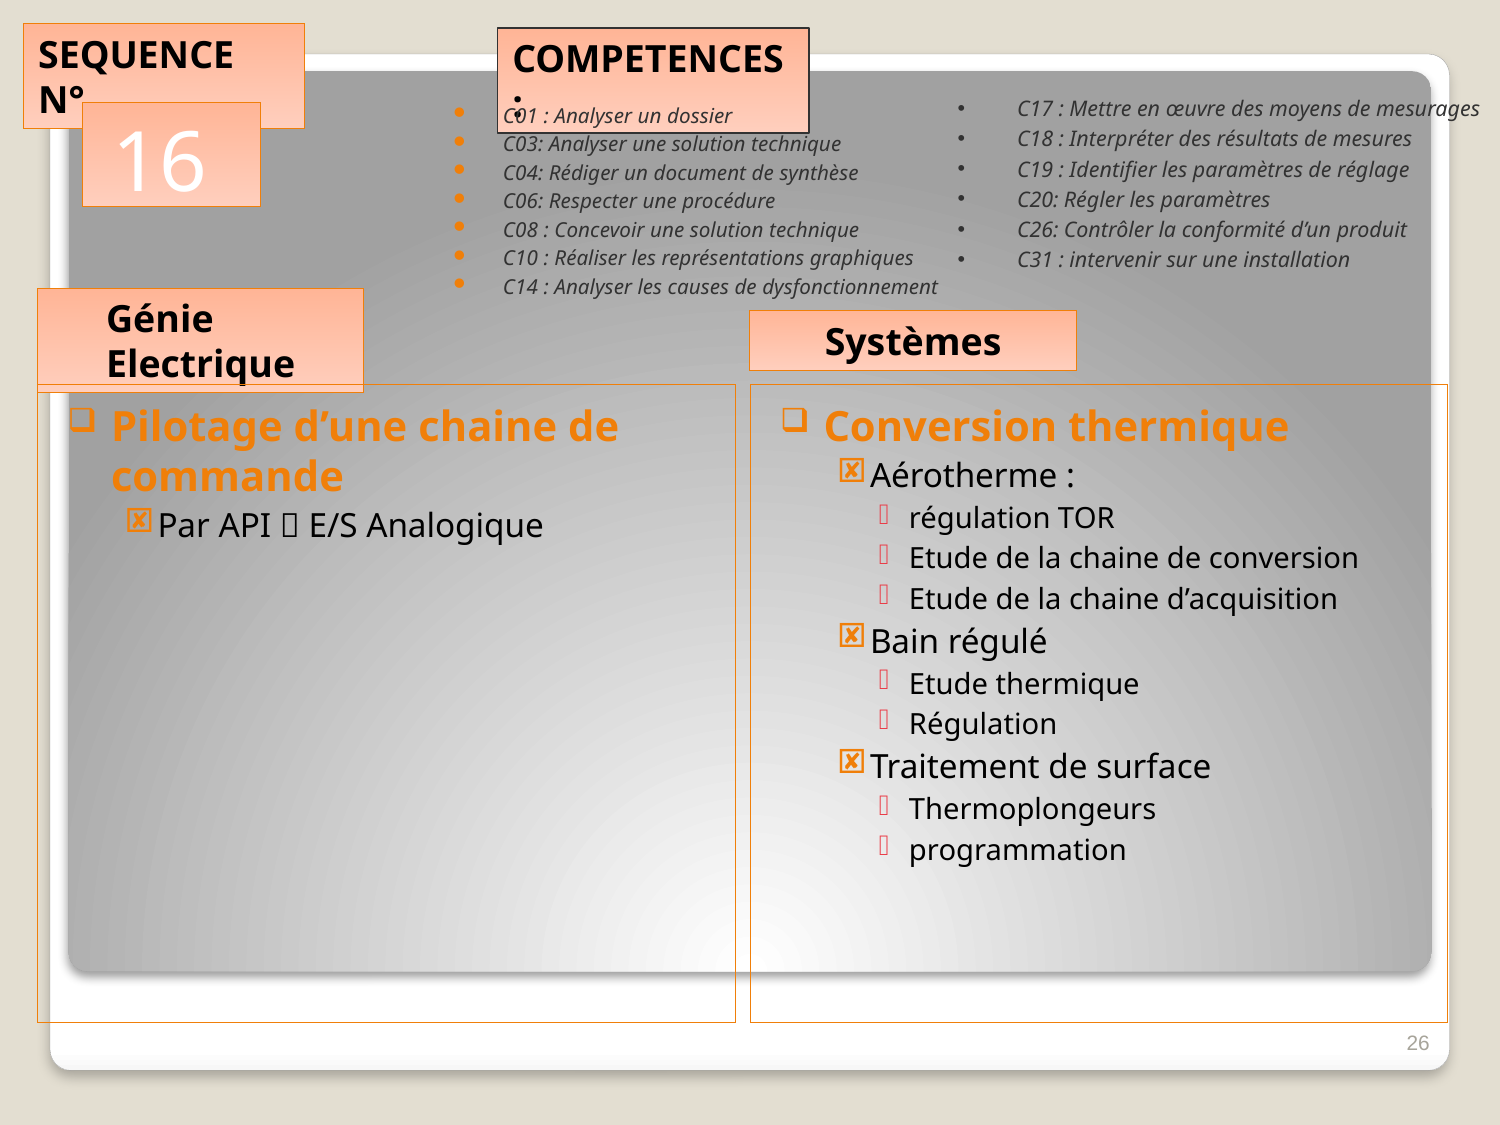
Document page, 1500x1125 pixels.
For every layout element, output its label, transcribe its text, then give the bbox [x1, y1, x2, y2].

slide_number 26 [1369, 1002, 1445, 1063]
list Conversion thermique Aérotherme : régulation TOR Etude de la chaine de conversion Etude de la chaine d’acquisition Bain régulé Etude thermique Régulation Traitement de surface Thermoplongeurs programmation [750, 384, 1448, 1023]
list 16 [82, 102, 261, 207]
text_box C17 : Mettre en œuvre des moyens de mesurages C18 : Interpréter des résultats de mesures C19 : Identifier les paramètres de réglage C20: Régler les paramètres C26: Contrôler la conformité d’un produit C31 : intervenir sur une installation [942, 87, 1500, 296]
list Pilotage d’une chaine de commande Par API  E/S Analogique [37, 384, 736, 1023]
list C01 : Analyser un dossier C03: Analyser une solution technique C04: Rédiger un document de synthèse C06: Respecter une procédure C08 : Concevoir une solution technique C10 : Réaliser les représentations graphiques C14 : Analyser les causes de dysfonctionnement [423, 87, 973, 311]
